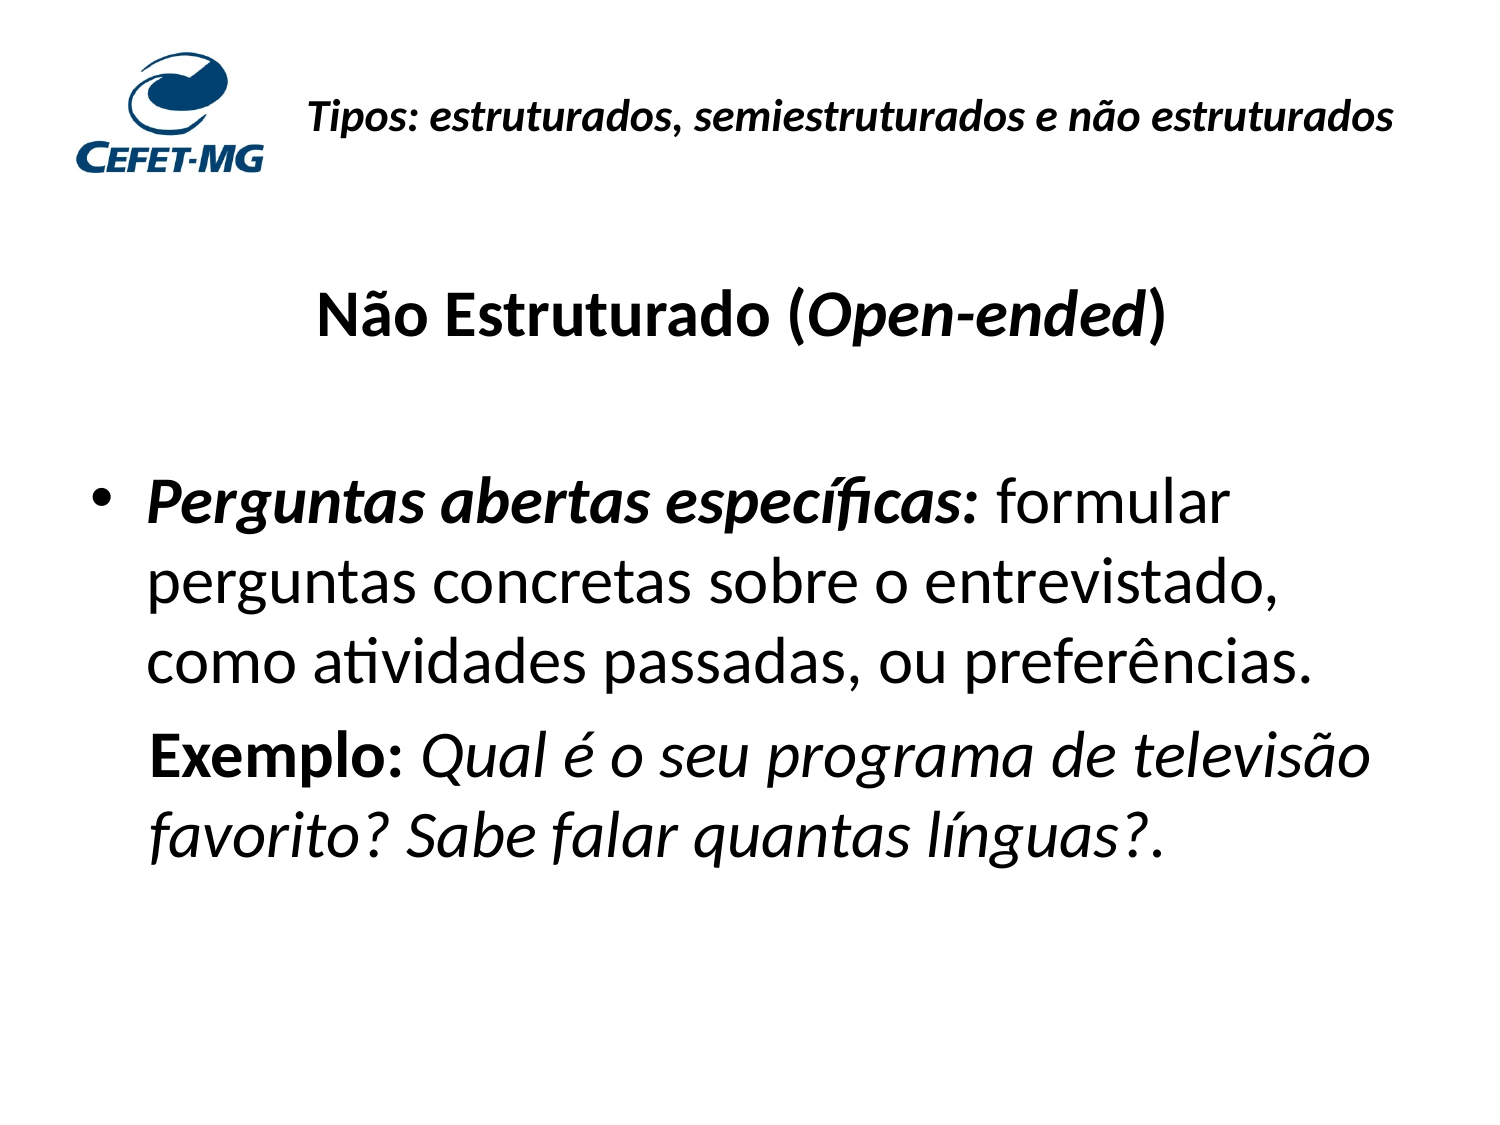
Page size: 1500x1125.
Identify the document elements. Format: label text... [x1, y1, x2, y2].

text_box Tipos: estruturados, semiestruturados e não estruturados [277, 78, 1424, 149]
picture [76, 51, 264, 173]
list Não Estruturado (Open-ended) Perguntas abertas específicas: formular perguntas concretas sobre o entrevistado, como atividades passadas, ou preferências. Exemplo: Qual é o seu programa de televisão favorito? Sabe falar quantas línguas?. [75, 262, 1425, 1005]
